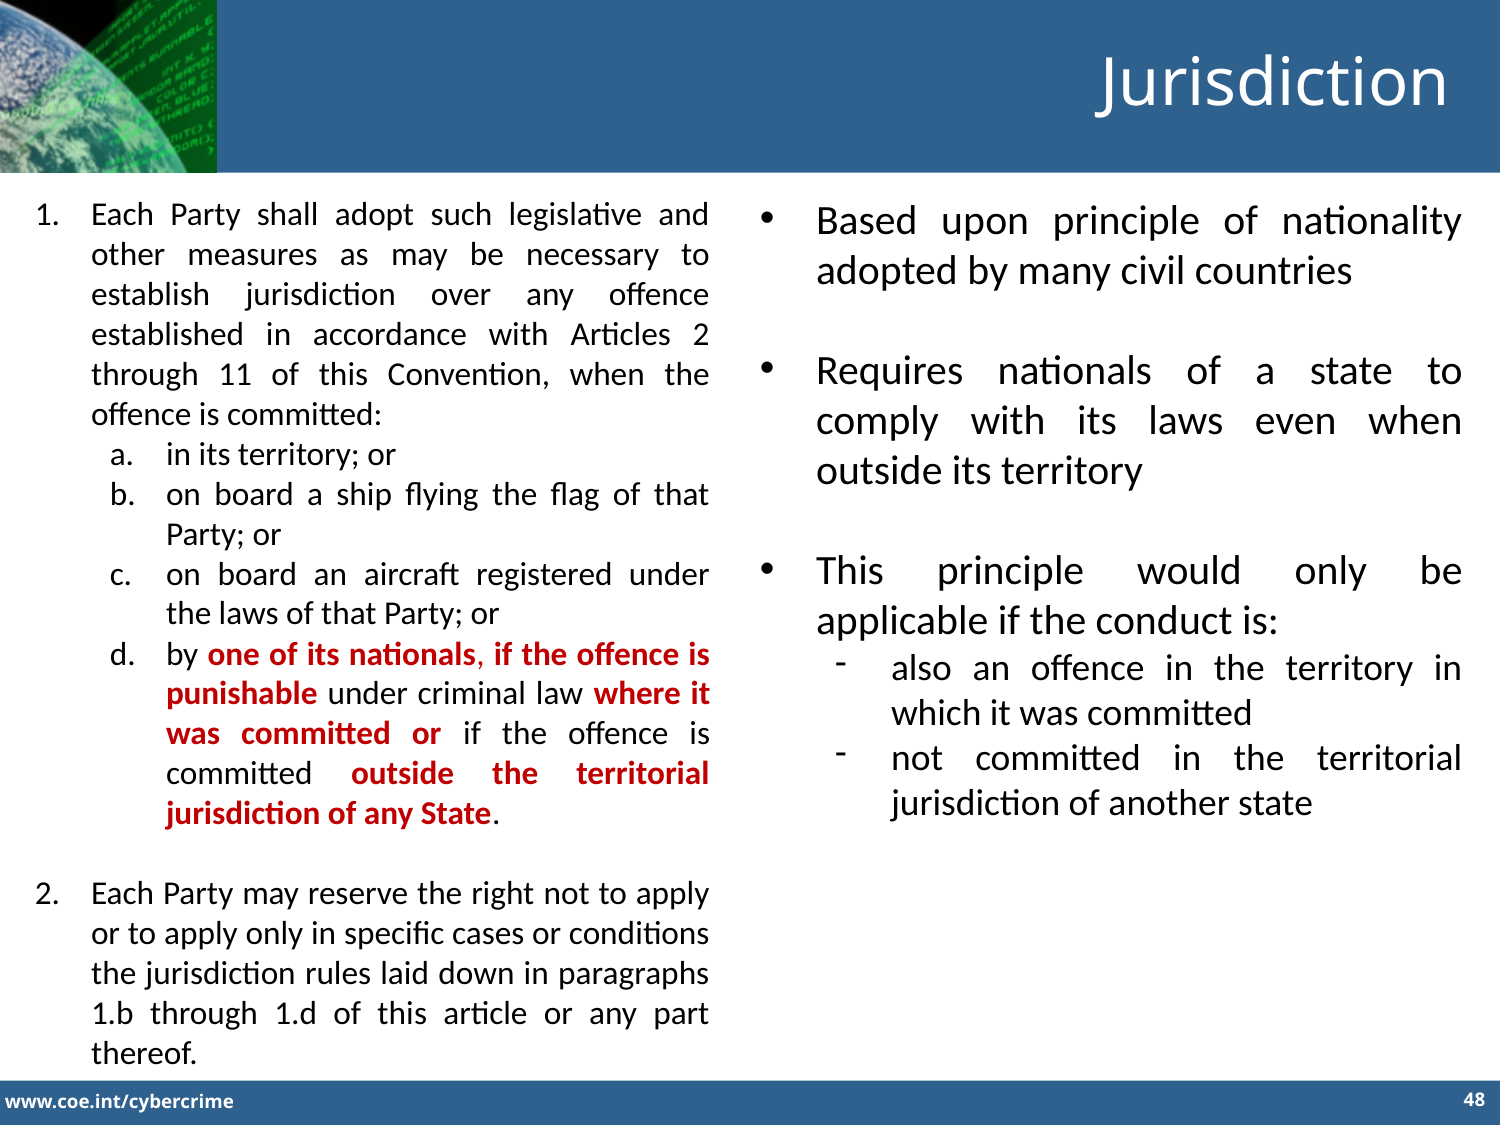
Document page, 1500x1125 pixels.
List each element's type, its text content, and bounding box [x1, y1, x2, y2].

picture [0, 0, 217, 173]
text_box Jurisdiction [230, 31, 1483, 126]
text_box Based upon principle of nationality adopted by many civil countries Requires nationals of a state to comply with its laws even when outside its territory This principle would only be applicable if the conduct is: also an offence in the territory in which it was committed not committed in the territorial jurisdiction of another state [745, 185, 1478, 831]
text_box Each Party shall adopt such legislative and other measures as may be necessary to establish jurisdiction over any offence established in accordance with Articles 2 through 11 of this Convention, when the offence is committed: in its territory; or on board a ship flying the flag of that Party; or on board an aircraft registered under the laws of that Party; or by one of its nationals, if the offence is punishable under criminal law where it was committed or if the offence is committed outside the territorial jurisdiction of any State. Each Party may reserve the right not to apply or to apply only in specific cases or conditions the jurisdiction rules laid down in paragraphs 1.b through 1.d of this article or any part thereof. [19, 185, 726, 1079]
